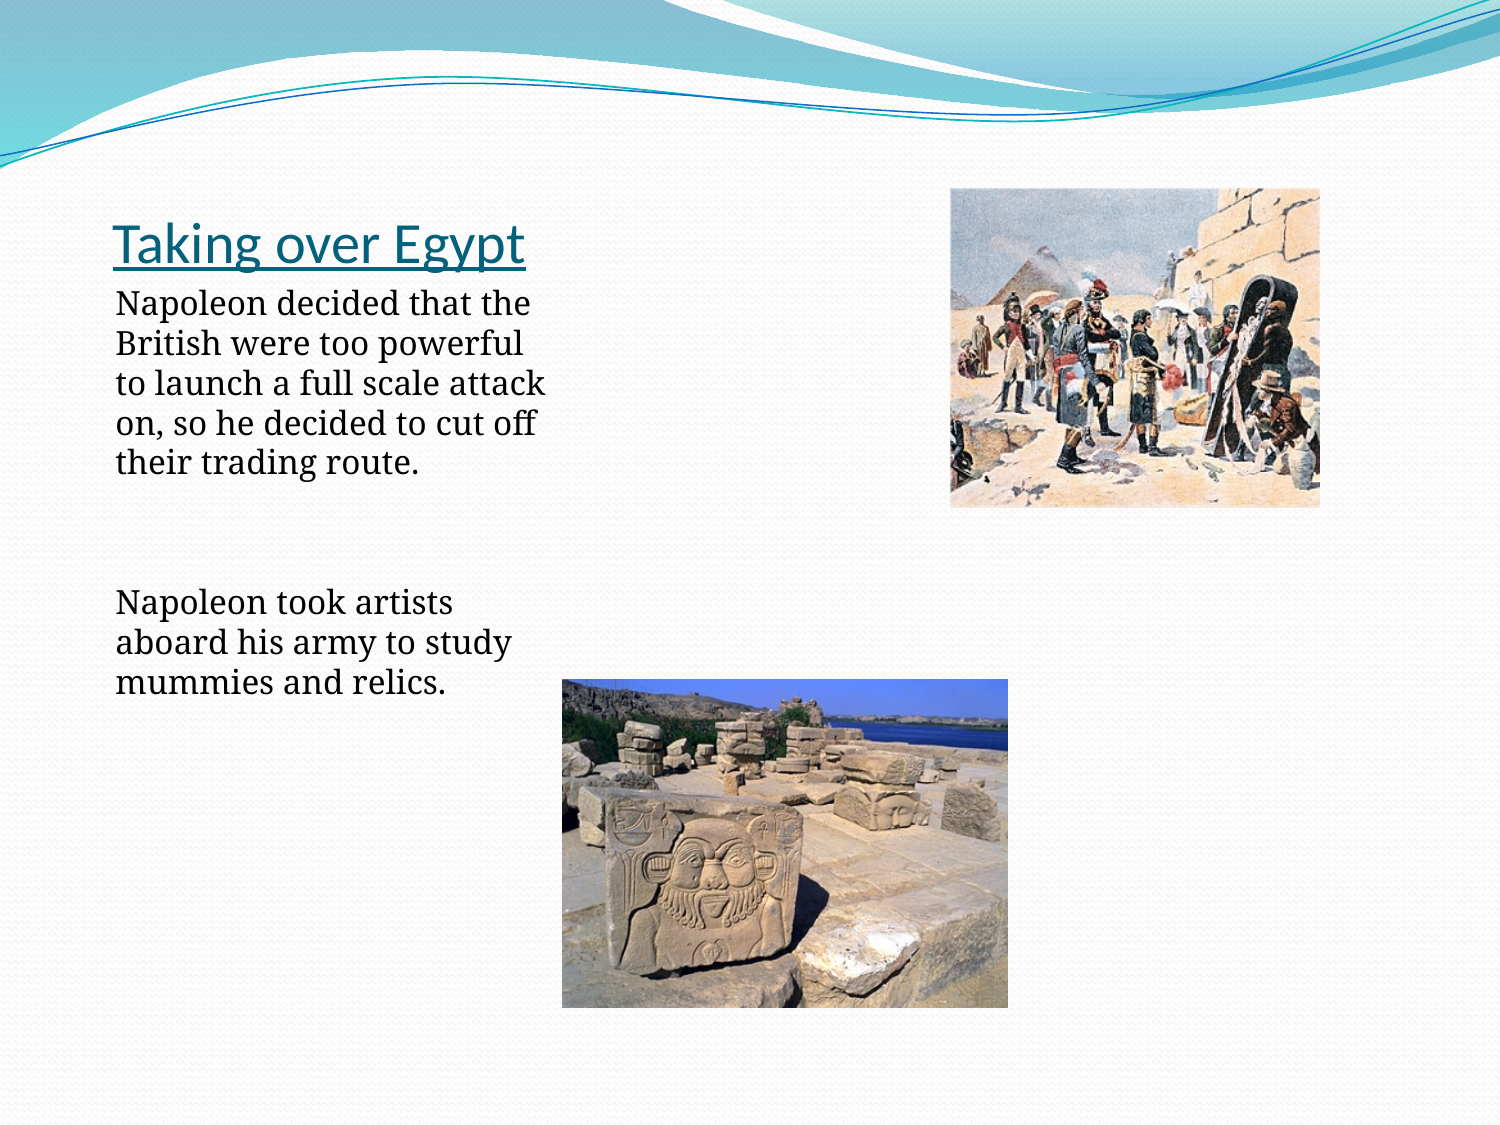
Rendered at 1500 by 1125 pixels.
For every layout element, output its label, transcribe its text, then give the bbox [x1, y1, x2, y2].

picture [562, 679, 1009, 1008]
picture [948, 187, 1320, 508]
title Taking over Egypt [112, 84, 563, 275]
list Napoleon decided that the British were too powerful to launch a full scale attack on, so he decided to cut off their trading route. Napoleon took artists aboard his army to study mummies and relics. [112, 275, 563, 1025]
